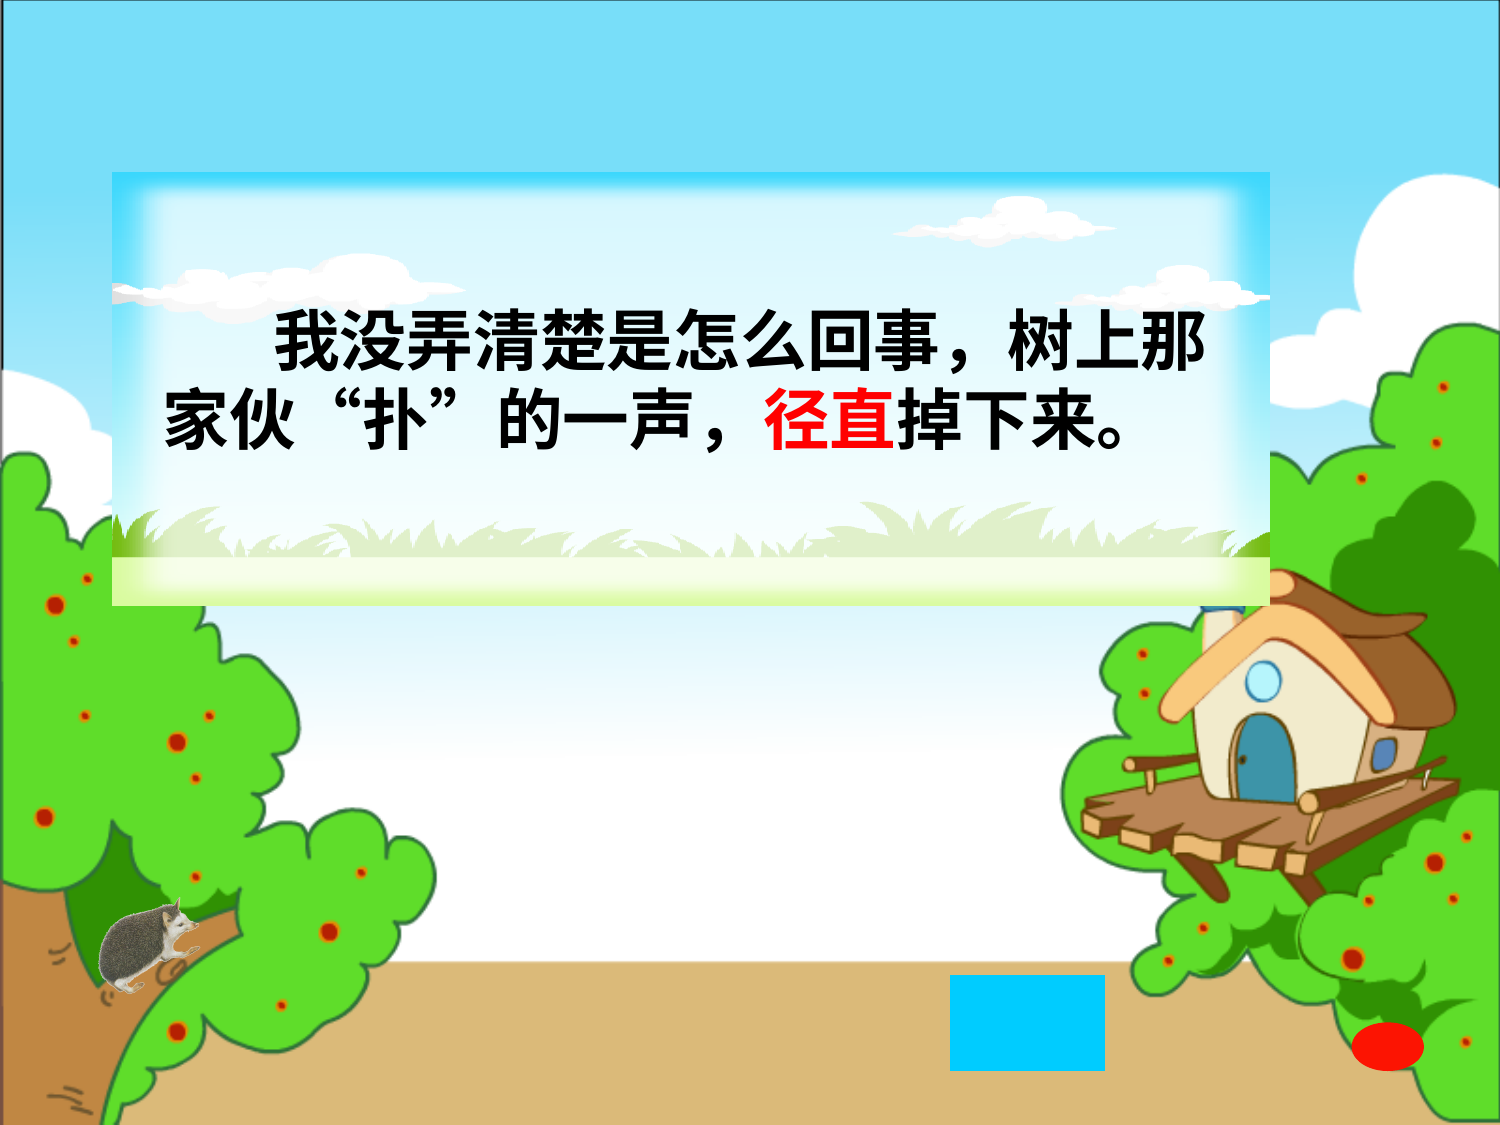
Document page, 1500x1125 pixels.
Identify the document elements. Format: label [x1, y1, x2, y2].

text_box [1352, 1023, 1424, 1071]
text_box [112, 172, 1270, 606]
text_box [950, 976, 1105, 1071]
picture [0, 0, 1500, 1125]
